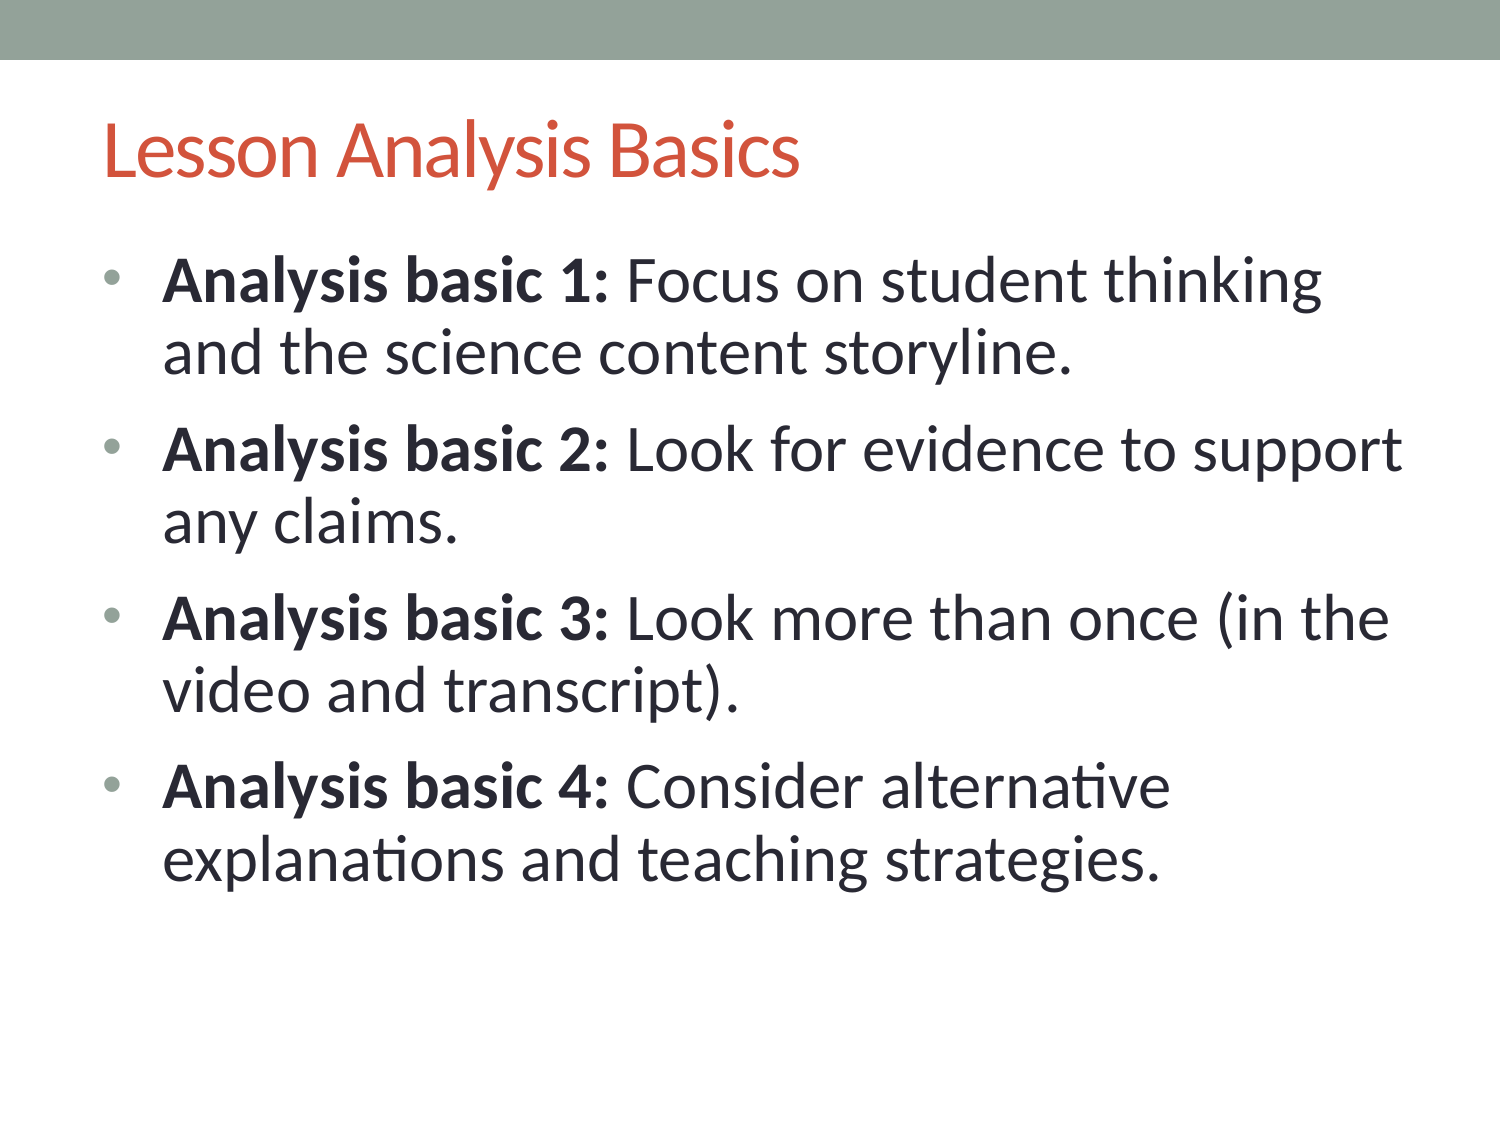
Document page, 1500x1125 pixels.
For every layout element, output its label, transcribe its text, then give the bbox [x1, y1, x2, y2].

list Analysis basic 1: Focus on student thinking and the science content storyline. Analysis basic 2: Look for evidence to support any claims. Analysis basic 3: Look more than once (in the video and transcript). Analysis basic 4: Consider alternative explanations and teaching strategies. [87, 237, 1438, 1050]
title Lesson Analysis Basics [87, 62, 1425, 225]
